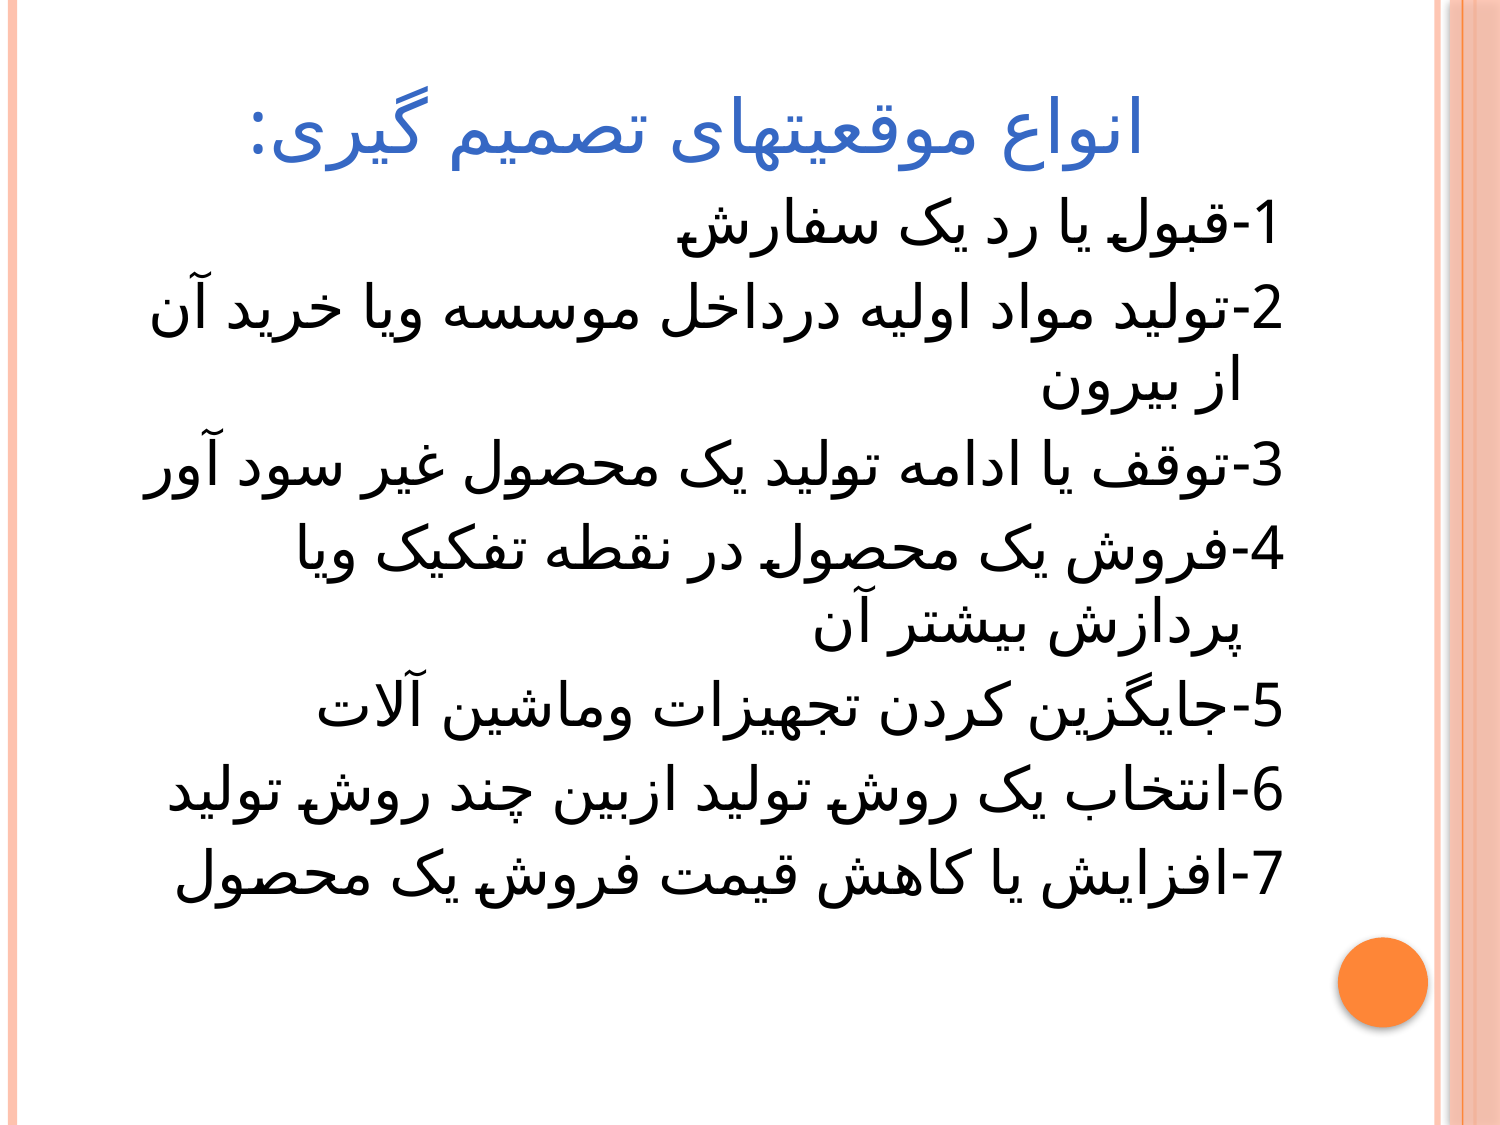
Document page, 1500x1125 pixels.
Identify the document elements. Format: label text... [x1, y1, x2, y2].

title انواع موقعیتهای تصمیم گیری: [75, 45, 1300, 175]
list 1-قبول یا رد یک سفارش 2-تولید مواد اولیه درداخل موسسه ویا خرید آن از بیرون 3-توقف یا ادامه تولید یک محصول غیر سود آور 4-فروش یک محصول در نقطه تفکیک ویا پردازش بیشتر آن 5-جایگزین کردن تجهیزات وماشین آلات 6-انتخاب یک روش تولید ازبین چند روش تولید 7-افزایش یا کاهش قیمت فروش یک محصول [75, 175, 1300, 1062]
